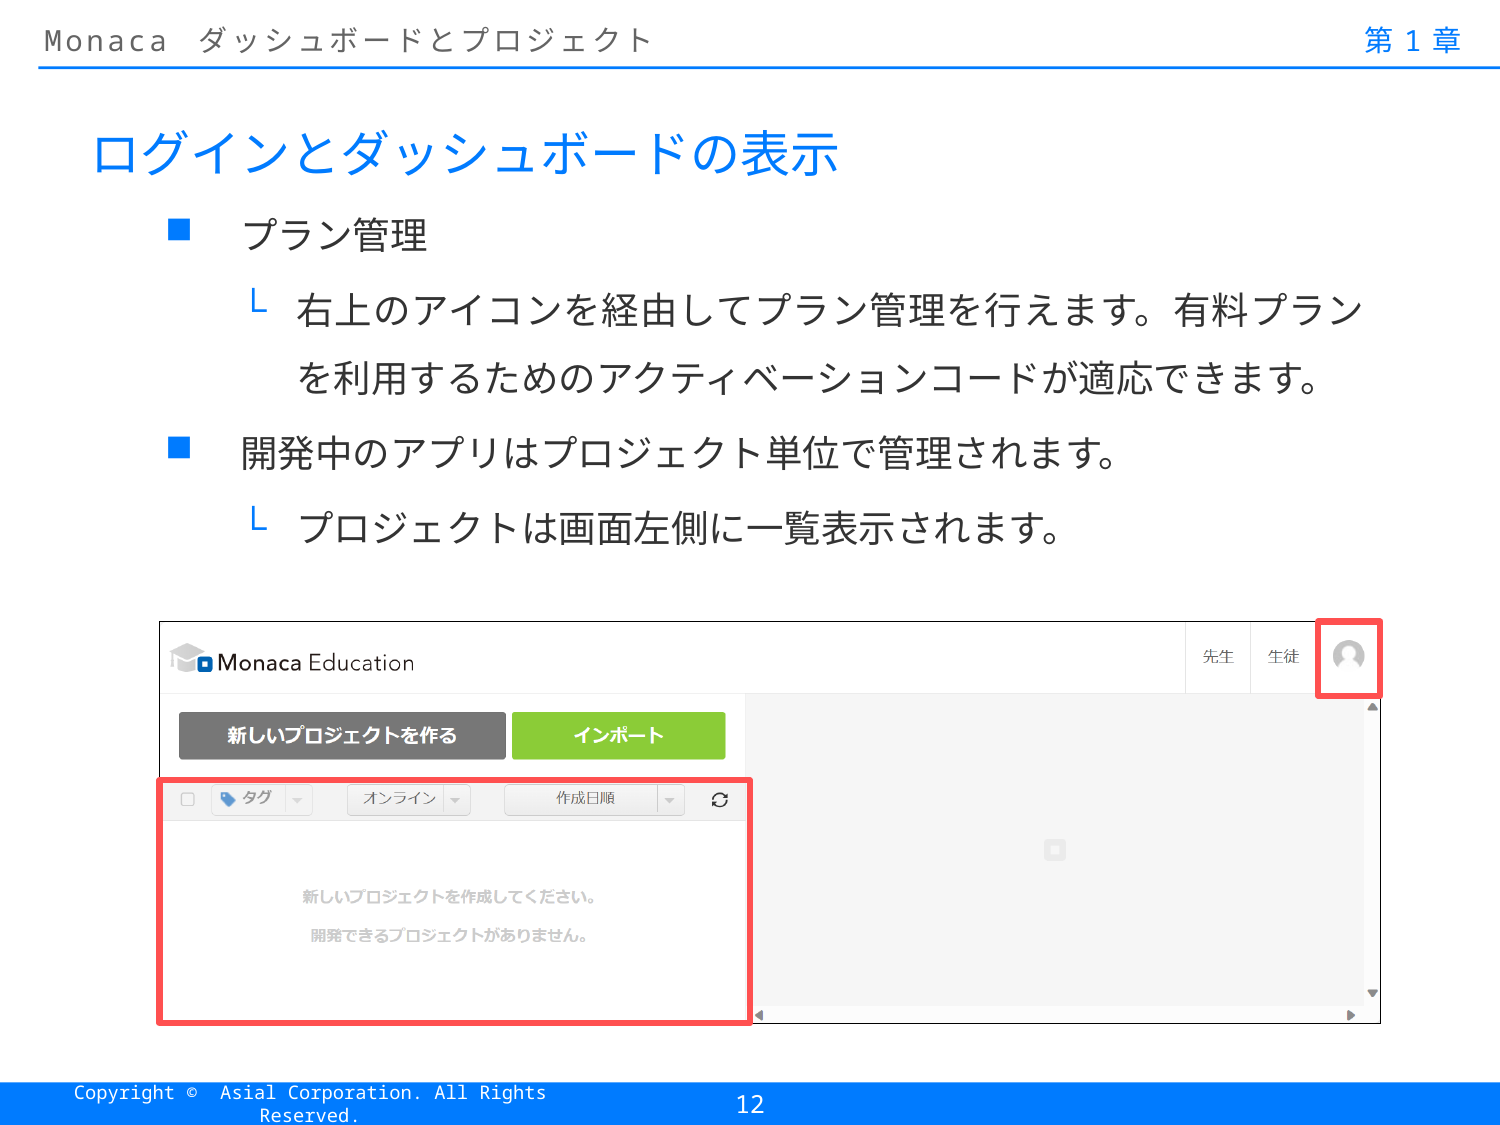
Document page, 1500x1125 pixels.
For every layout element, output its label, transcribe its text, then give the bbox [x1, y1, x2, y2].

list ログインとダッシュボードの表示 プラン管理 右上のアイコンを経由してプラン管理を行えます。有料プランを利用するためのアクティベーションコードが適応できます。 開発中のアプリはプロジェクト単位で管理されます。 プロジェクトは画面左側に一覧表示されます。 [75, 84, 1381, 988]
title Monaca ダッシュボードとプロジェクト [29, 7, 702, 72]
slide_number 12 [581, 1075, 919, 1125]
list 第1章 [702, 7, 1477, 72]
picture [159, 621, 1381, 1024]
